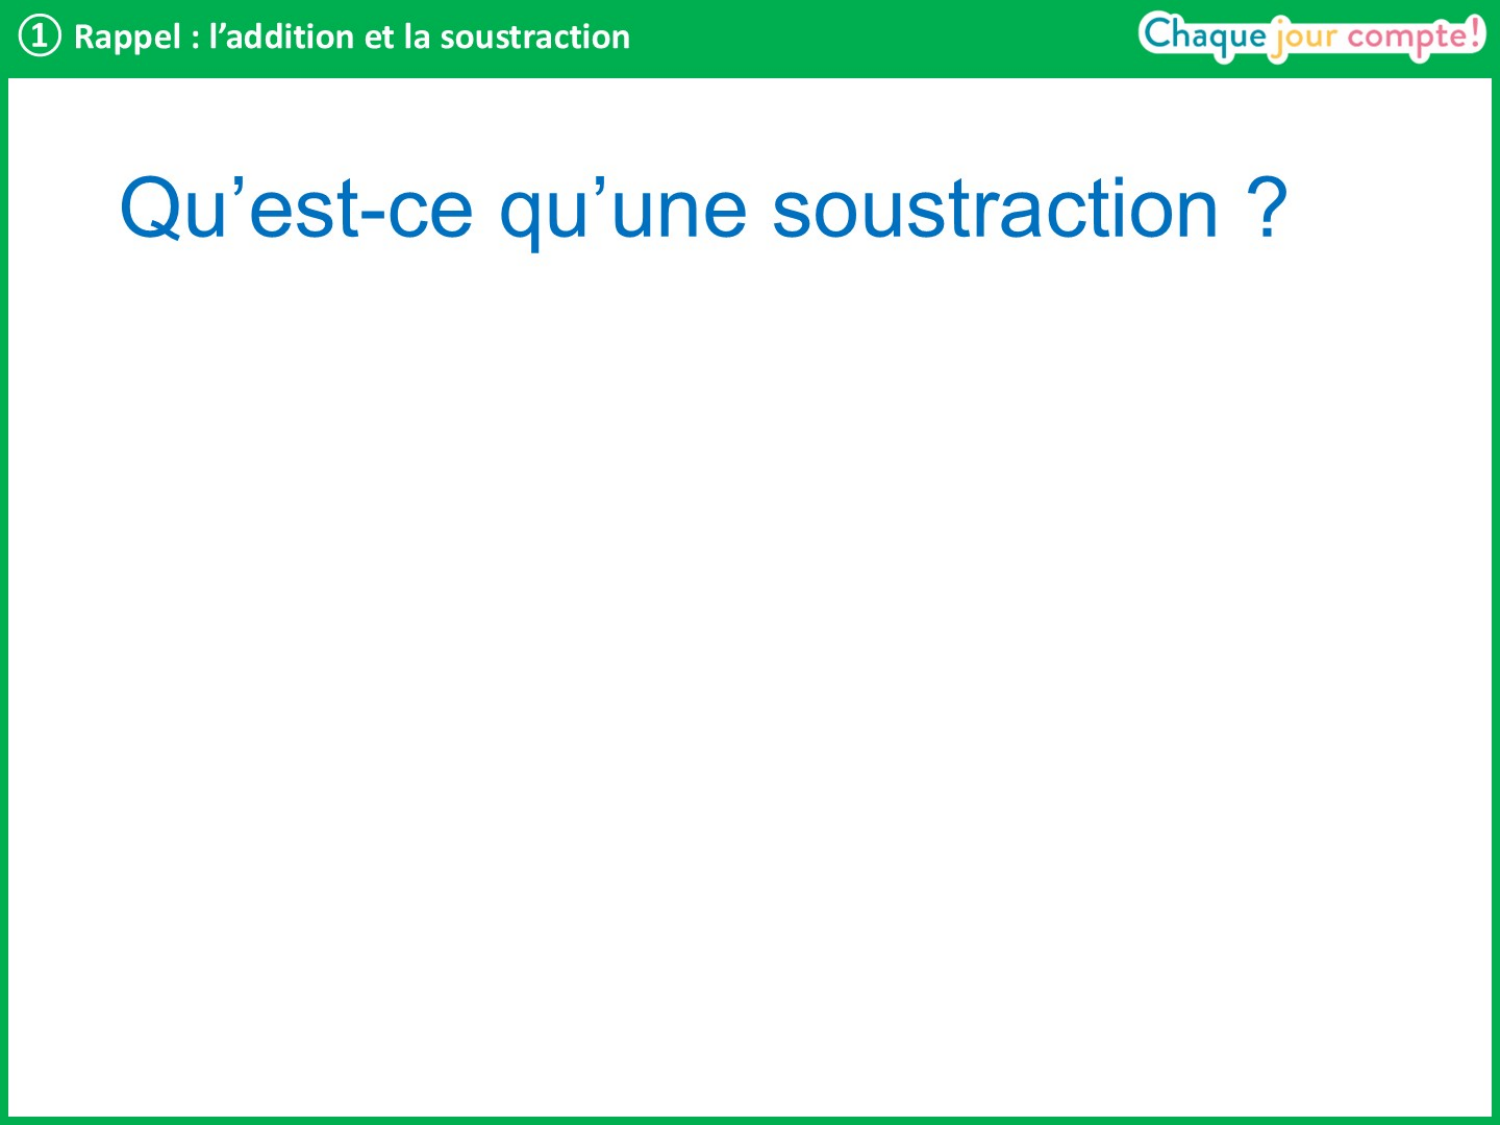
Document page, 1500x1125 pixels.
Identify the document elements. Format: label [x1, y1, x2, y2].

list [0, 0, 1500, 1125]
